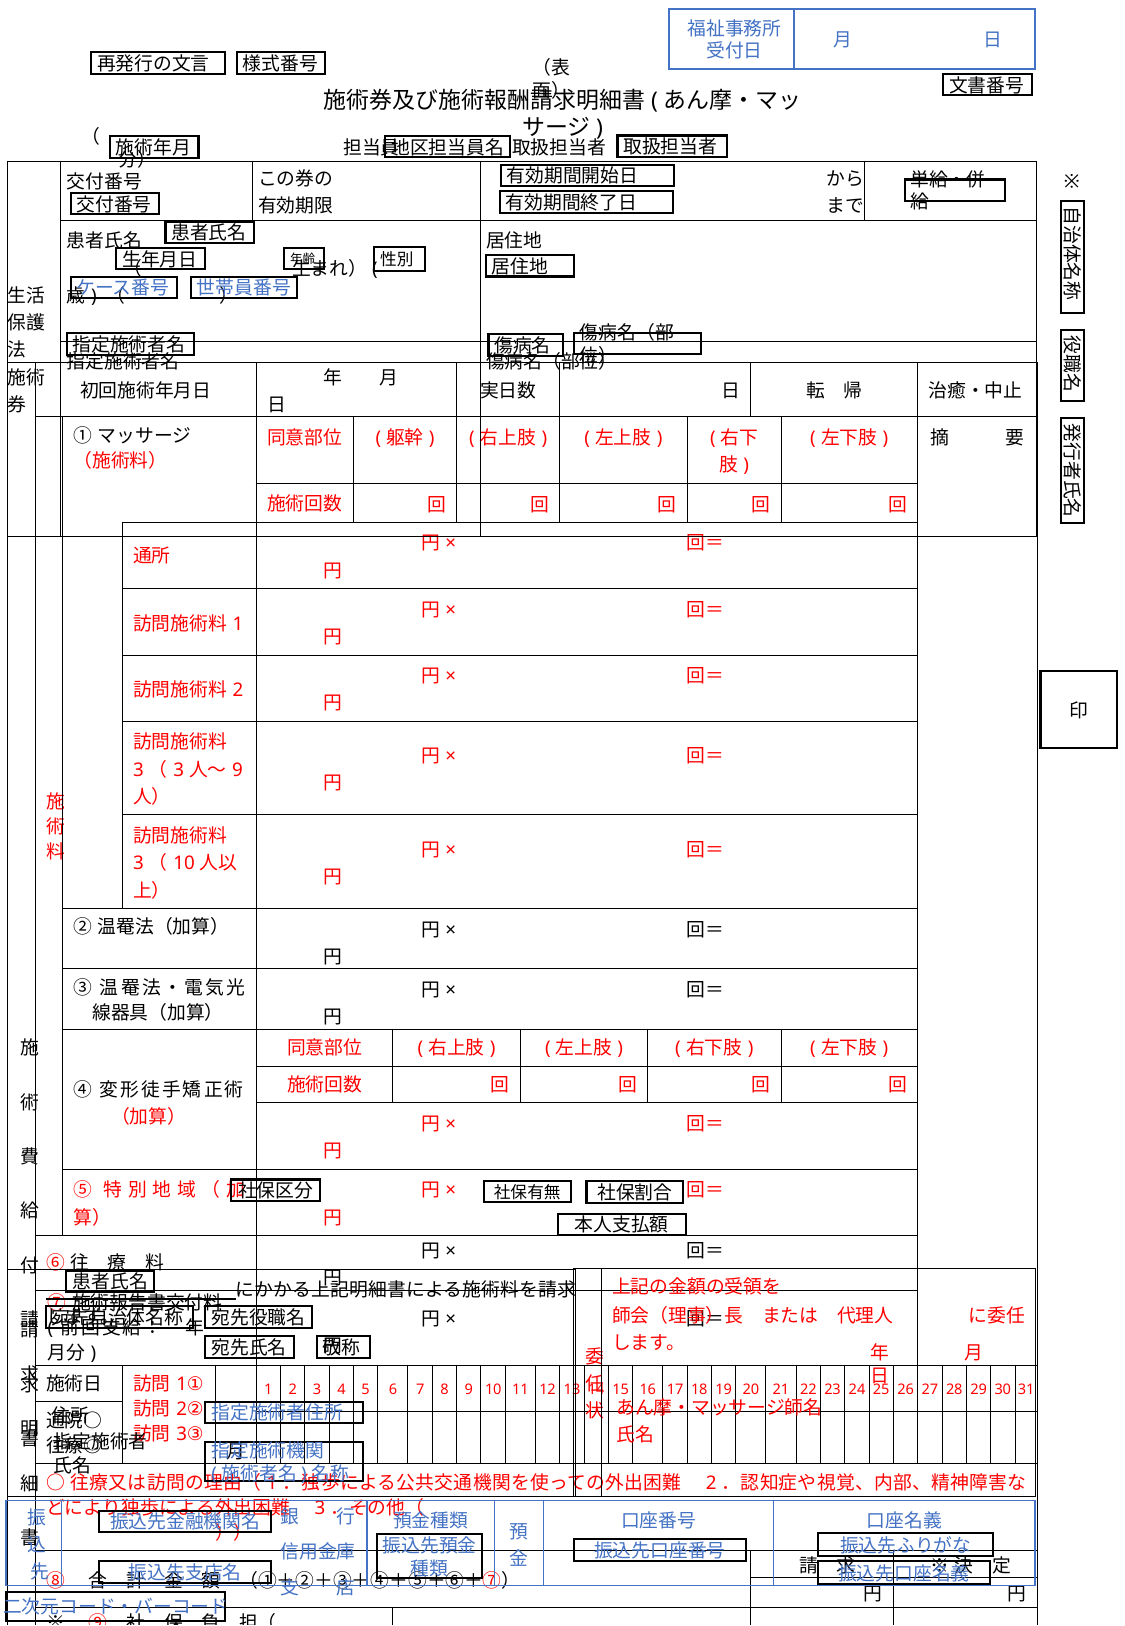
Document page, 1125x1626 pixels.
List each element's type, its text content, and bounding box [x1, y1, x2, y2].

text_box ※ [1060, 167, 1085, 192]
table_cell 訪問施術料1 [123, 589, 256, 655]
table_cell 円 [751, 1608, 893, 1625]
text_box 再発行の文言 [90, 51, 226, 75]
table_cell 円 [751, 1586, 893, 1607]
text_box 有効期間終了日 [499, 190, 674, 214]
table_cell 円× 回＝ 円 [257, 589, 917, 655]
text_box 発行者氏名 [1060, 417, 1085, 524]
text_box 宛先氏名 [204, 1335, 295, 1359]
table_header この券の 有効期限 [253, 162, 480, 220]
text_box 指定施術者名 [66, 332, 195, 356]
table_cell ○往療又は訪問の理由（1．独歩による公共交通機関を使っての外出困難 2．認知症や視覚、内部、精神障害などにより独歩による外出困難 3．その他（ ）） [36, 1464, 1037, 1550]
text_box 文書番号 [942, 73, 1033, 96]
text_box 社保区分 [230, 1178, 321, 1202]
table_header 委任状 [574, 1269, 601, 1496]
table_cell 円× 回＝ 円 [257, 722, 917, 814]
table_cell (右上肢) [393, 1030, 520, 1066]
text_box （表面） [517, 48, 607, 109]
text_box 施術年月 [109, 135, 200, 159]
text_box 振込先口座名義 [817, 1560, 991, 1585]
text_box 社保有無 [483, 1180, 572, 1203]
text_box 氏名 [609, 1423, 848, 1446]
text_box ケース番号 [70, 276, 178, 299]
text_box 有効期間開始日 [500, 164, 675, 187]
table_cell ④変形徒手矯正術 （加算） [63, 1030, 256, 1169]
text_box （ 分） [66, 117, 247, 177]
text_box 氏名 [47, 1453, 108, 1477]
table_cell 施術料 [36, 537, 62, 1235]
table_cell ③温罨法・電気光線器具（加算） [63, 969, 256, 1029]
table_cell 回 [782, 1067, 917, 1102]
table_cell 円× 回＝ 円 [257, 537, 917, 588]
table_header [865, 162, 1036, 220]
text_box あん摩・マッサージ師名 [609, 1395, 848, 1418]
table_cell 円 [894, 1578, 1037, 1607]
text_box 指定施術機関 (施術者名)名称 [204, 1441, 364, 1482]
table_cell 同意部位 [257, 1030, 392, 1066]
table_cell ⑥往 療 料 [36, 1236, 256, 1269]
table_cell 傷病名（部位） [481, 342, 1036, 536]
table_header 交付番号 [61, 162, 252, 220]
text_box 居住地 [485, 254, 575, 278]
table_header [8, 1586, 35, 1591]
text_box 二次元コード・バーコード [5, 1591, 226, 1622]
table_cell ※ ⑨ 社 保 負 担（ ） [36, 1608, 392, 1625]
table_header 振込先 [7, 1501, 61, 1585]
table_cell 回 [521, 1067, 647, 1102]
text_box 役職名 [1060, 329, 1085, 402]
text_box 年齢 [283, 247, 325, 270]
table_cell 訪問施術料3（10人以上） [123, 815, 256, 908]
table_cell ⑤特別地域（加算） [63, 1170, 256, 1235]
text_box 振込先ふりがな [817, 1532, 994, 1557]
table_cell 円× 回＝ 円 [257, 1103, 917, 1169]
table_cell 摘 要 [918, 537, 1037, 1365]
table_header にかかる上記明細書による施術料を請求します。 [36, 1270, 573, 1496]
text_box 本人支払額 [557, 1213, 687, 1236]
table_cell (右下肢) [648, 1030, 781, 1066]
table_header 口座番号 [544, 1501, 773, 1585]
text_box 様式番号 [236, 51, 326, 75]
table_cell 患者氏名 （ 生まれ）( 歳) （ ） [61, 221, 480, 341]
table_header 預金種類 [368, 1501, 494, 1585]
text_box 宛先役職名 [204, 1305, 313, 1329]
text_box 患者氏名 [164, 220, 255, 244]
text_box 振込先金融機関名 [98, 1510, 272, 1533]
text_box 振込先預金種類 [376, 1533, 483, 1579]
text_box 敬称 [316, 1335, 371, 1359]
table_cell 居住地 [481, 221, 1036, 341]
table_cell 回 [648, 1067, 781, 1102]
text_box 交付番号 [70, 192, 160, 215]
text_box 地区担当員名 [384, 135, 511, 158]
text_box 担当員 取扱担当者 [247, 133, 1035, 161]
table_cell ②温罨法（加算） [63, 909, 256, 968]
table_cell 訪問施術料2 [123, 656, 256, 721]
table_header から まで [481, 162, 864, 220]
table_cell 円× 回＝ 円 [257, 656, 917, 721]
text_box 単給・併給 [904, 178, 1006, 202]
table_cell 円 [894, 1608, 1037, 1625]
table_cell 円× 回＝ 円 [257, 815, 917, 908]
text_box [668, 9, 1036, 70]
table_cell 割 [393, 1608, 750, 1625]
text_box 性別 [373, 246, 426, 272]
table_header 施 術 費 給 付 請 求 明 細 書 [8, 537, 35, 1269]
text_box 自治体名称 [1060, 200, 1085, 314]
text_box 傷病名（部位） [573, 332, 702, 355]
table_header 預金 [495, 1501, 543, 1585]
table_header 銀 行 信用金庫 支 店 [62, 1501, 366, 1585]
table_cell 施術回数 [257, 1067, 392, 1102]
table_cell [63, 537, 122, 908]
table_cell 円× 回＝ 円 [257, 909, 917, 968]
table_cell 通所 [123, 537, 256, 588]
text_box 生年月日 [115, 247, 206, 270]
text_box 指定施術者 [47, 1432, 157, 1451]
text_box 取扱担当者 [616, 134, 728, 158]
text_box 傷病名 [487, 333, 564, 357]
table_cell 指定施術者名 [61, 342, 480, 536]
table_cell 回 [393, 1067, 520, 1102]
table_header 上記の金額の受領を 師会（理事）長 または 代理人 に委任します。 [602, 1269, 1035, 1496]
table_cell 円× 回＝ 円 [257, 969, 917, 1029]
text_box 宛先自治体名称 [45, 1305, 194, 1329]
table_header 請 求 書 [8, 1270, 35, 1496]
text_box 世帯員番号 [190, 276, 298, 299]
table_header 生活保護法 施術券 [8, 162, 60, 536]
text_box 住所 [45, 1403, 106, 1426]
table_cell 訪問施術料3（3人～9人） [123, 722, 256, 814]
text_box 施術券及び施術報酬請求明細書(あん摩・マッサージ) [289, 77, 836, 148]
text_box 年 月 日 [789, 1352, 1023, 1375]
text_box 社保割合 [585, 1180, 684, 1204]
table_cell 円× 回＝ 円 [257, 1236, 917, 1269]
text_box 振込先口座番号 [573, 1538, 747, 1562]
table_header 口座名義 [774, 1501, 1034, 1585]
text_box 指定施術者住所 [204, 1401, 364, 1424]
table_cell (左下肢) [782, 1030, 917, 1066]
table_cell 円× 回＝ 円 [257, 1170, 917, 1235]
text_box 印 [1039, 670, 1118, 749]
table_cell ⑧ 合 計 金 額 （①＋②＋③＋④＋⑤＋⑥＋⑦） [36, 1586, 750, 1607]
table_cell (左上肢) [521, 1030, 647, 1066]
text_box 振込先支店名 [98, 1560, 272, 1584]
